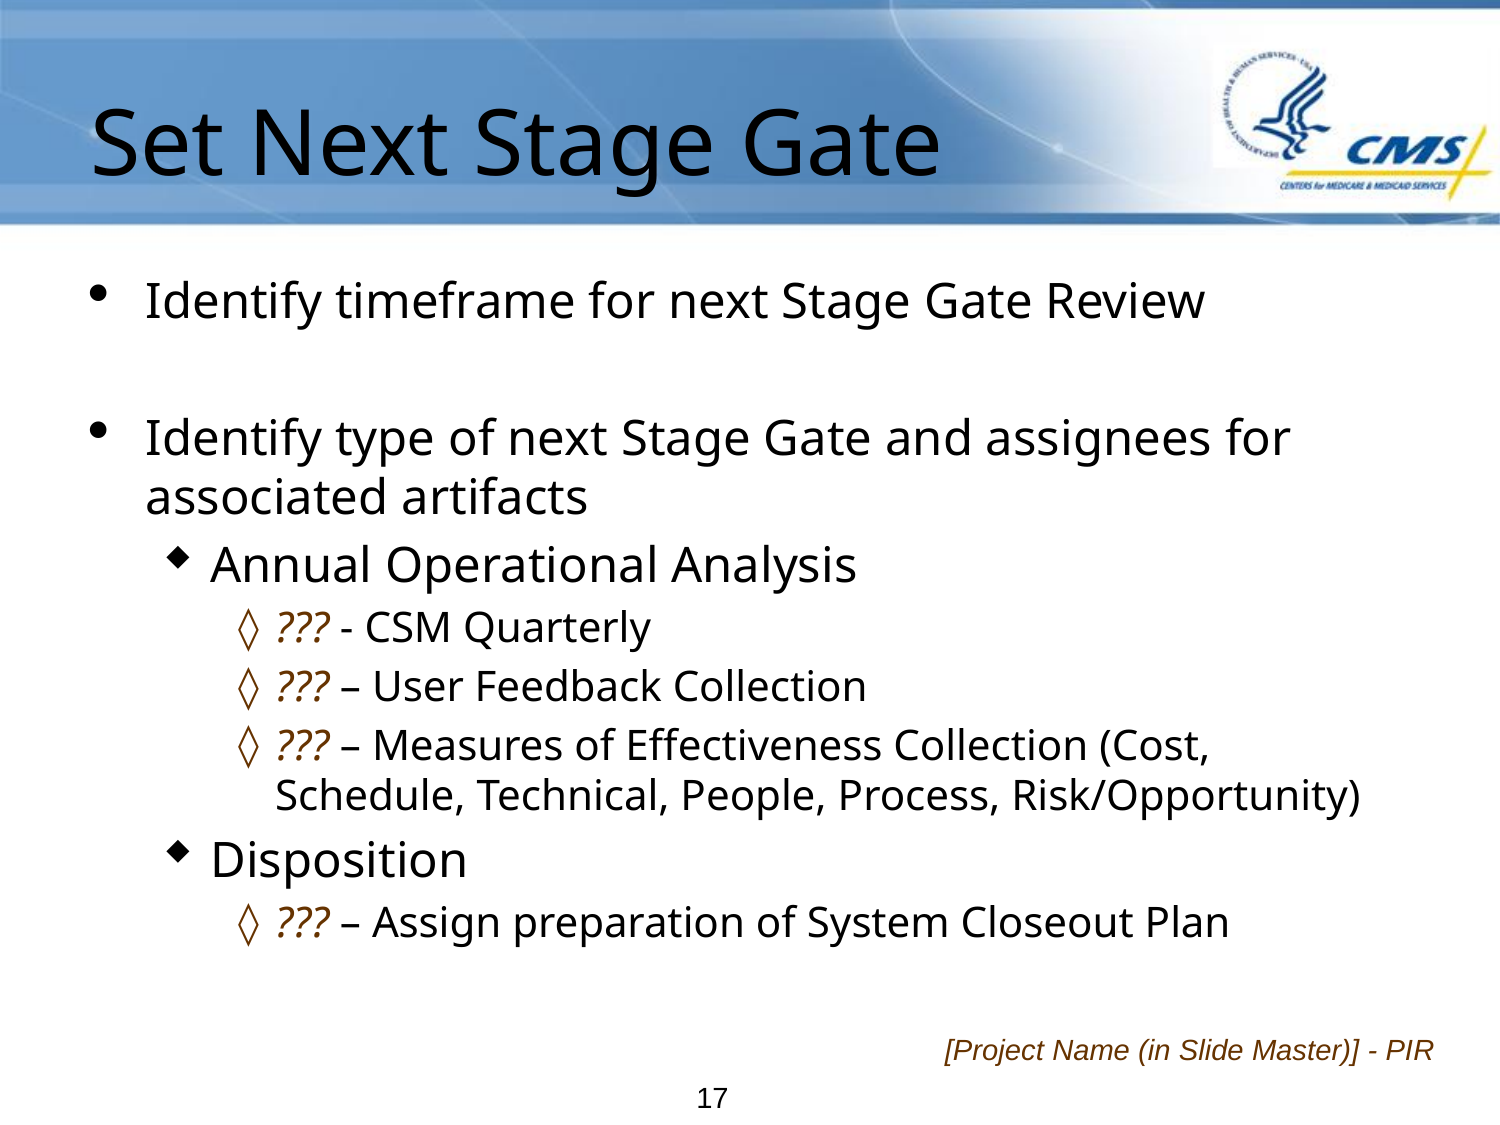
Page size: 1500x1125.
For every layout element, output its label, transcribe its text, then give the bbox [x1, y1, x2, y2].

footer [Project Name (in Slide Master)] - PIR [912, 1023, 1451, 1103]
picture [0, 0, 1500, 1125]
list Identify timeframe for next Stage Gate Review Identify type of next Stage Gate and assignees for associated artifacts Annual Operational Analysis ??? - CSM Quarterly ??? – User Feedback Collection ??? – Measures of Effectiveness Collection (Cost, Schedule, Technical, People, Process, Risk/Opportunity) Disposition ??? – Assign preparation of System Closeout Plan [74, 262, 1426, 1006]
title Set Next Stage Gate [74, 44, 1426, 233]
slide_number 17 [537, 1071, 888, 1125]
